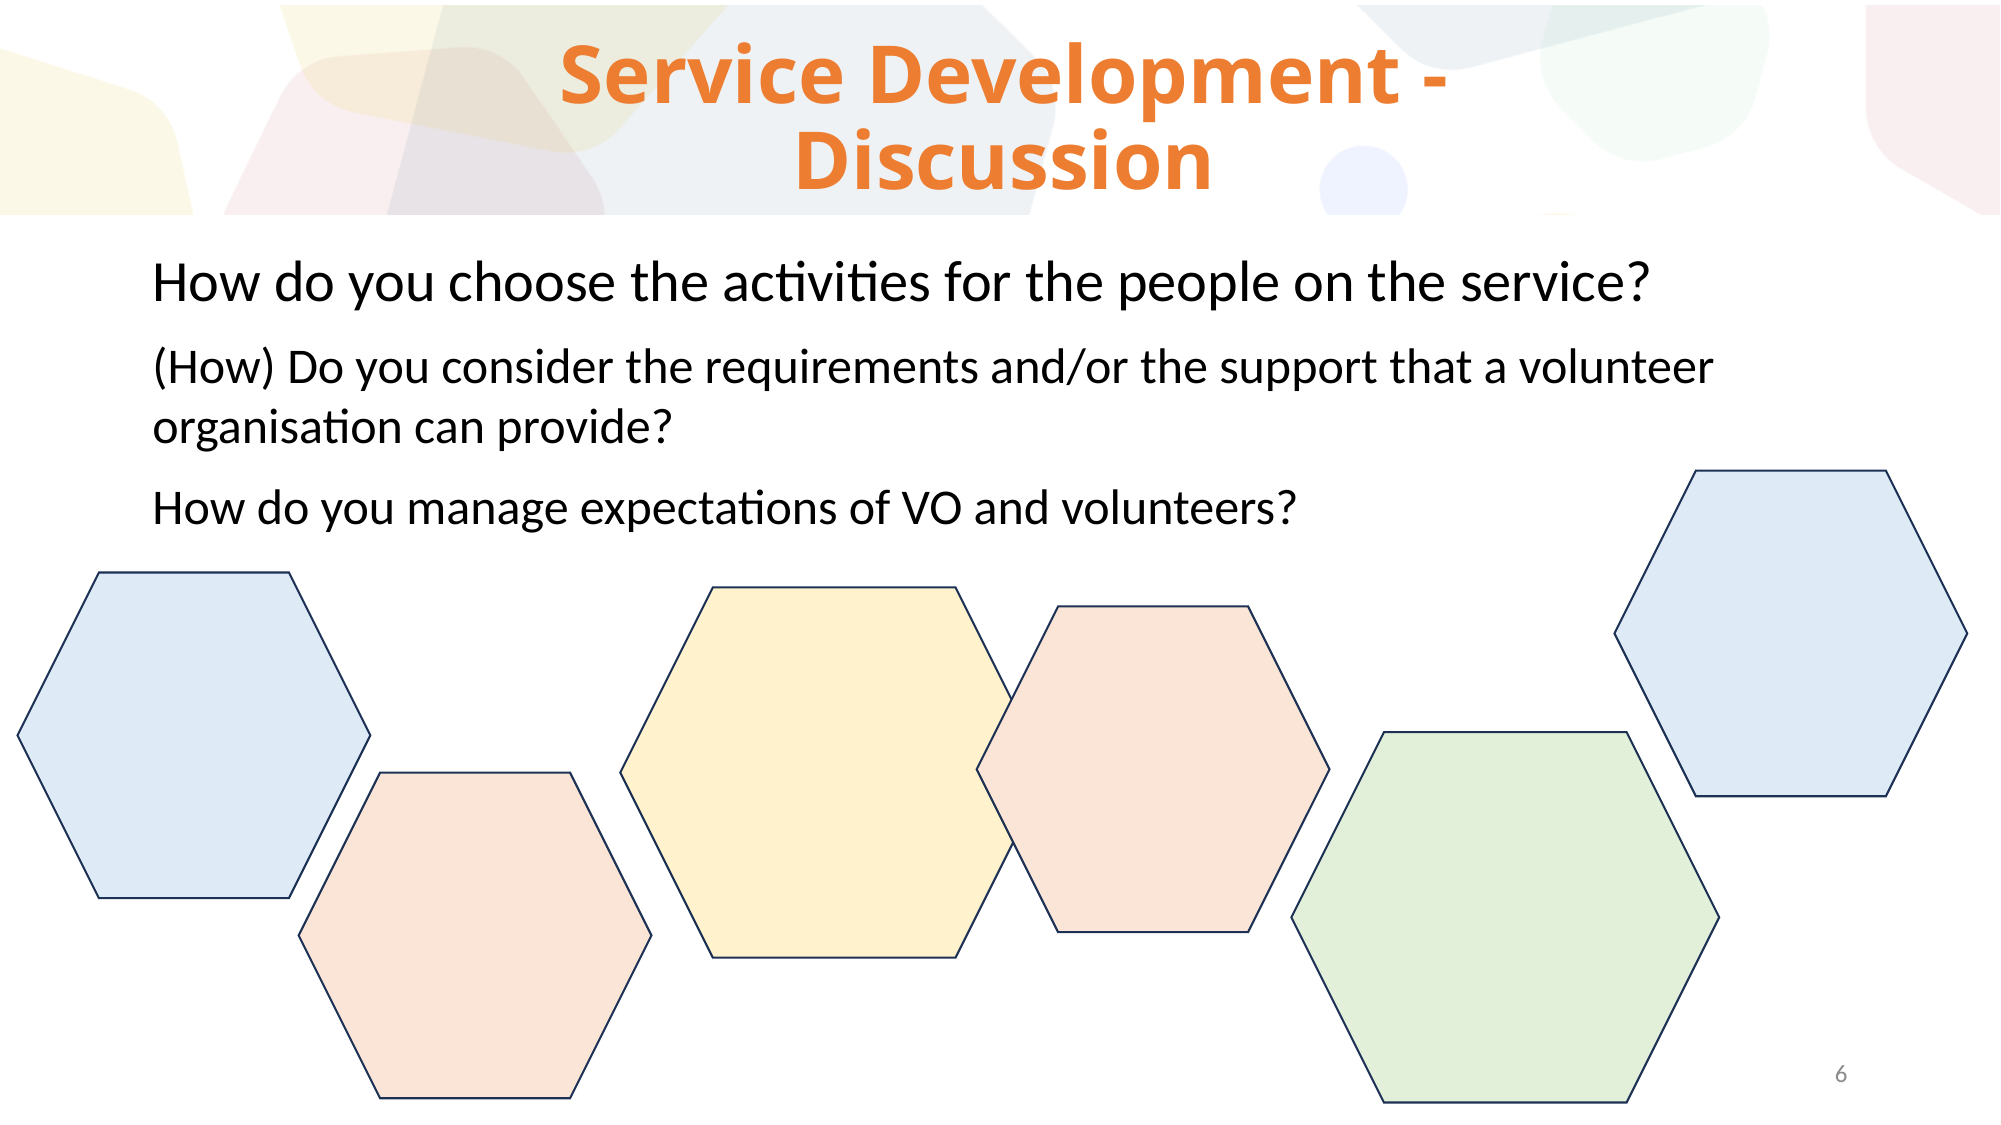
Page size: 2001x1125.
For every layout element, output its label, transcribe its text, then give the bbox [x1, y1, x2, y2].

picture [0, 5, 2000, 215]
slide_number 6 [1629, 1042, 1863, 1103]
text_box [1613, 469, 1969, 798]
list How do you choose the activities for the people on the service? (How) Do you consider the requirements and/or the support that a volunteer organisation can provide? How do you manage expectations of VO and volunteers? [137, 235, 1863, 1014]
text_box [1290, 731, 1721, 1104]
text_box [619, 586, 1013, 959]
text_box [16, 571, 372, 900]
text_box [975, 605, 1331, 934]
text_box [297, 771, 653, 1100]
